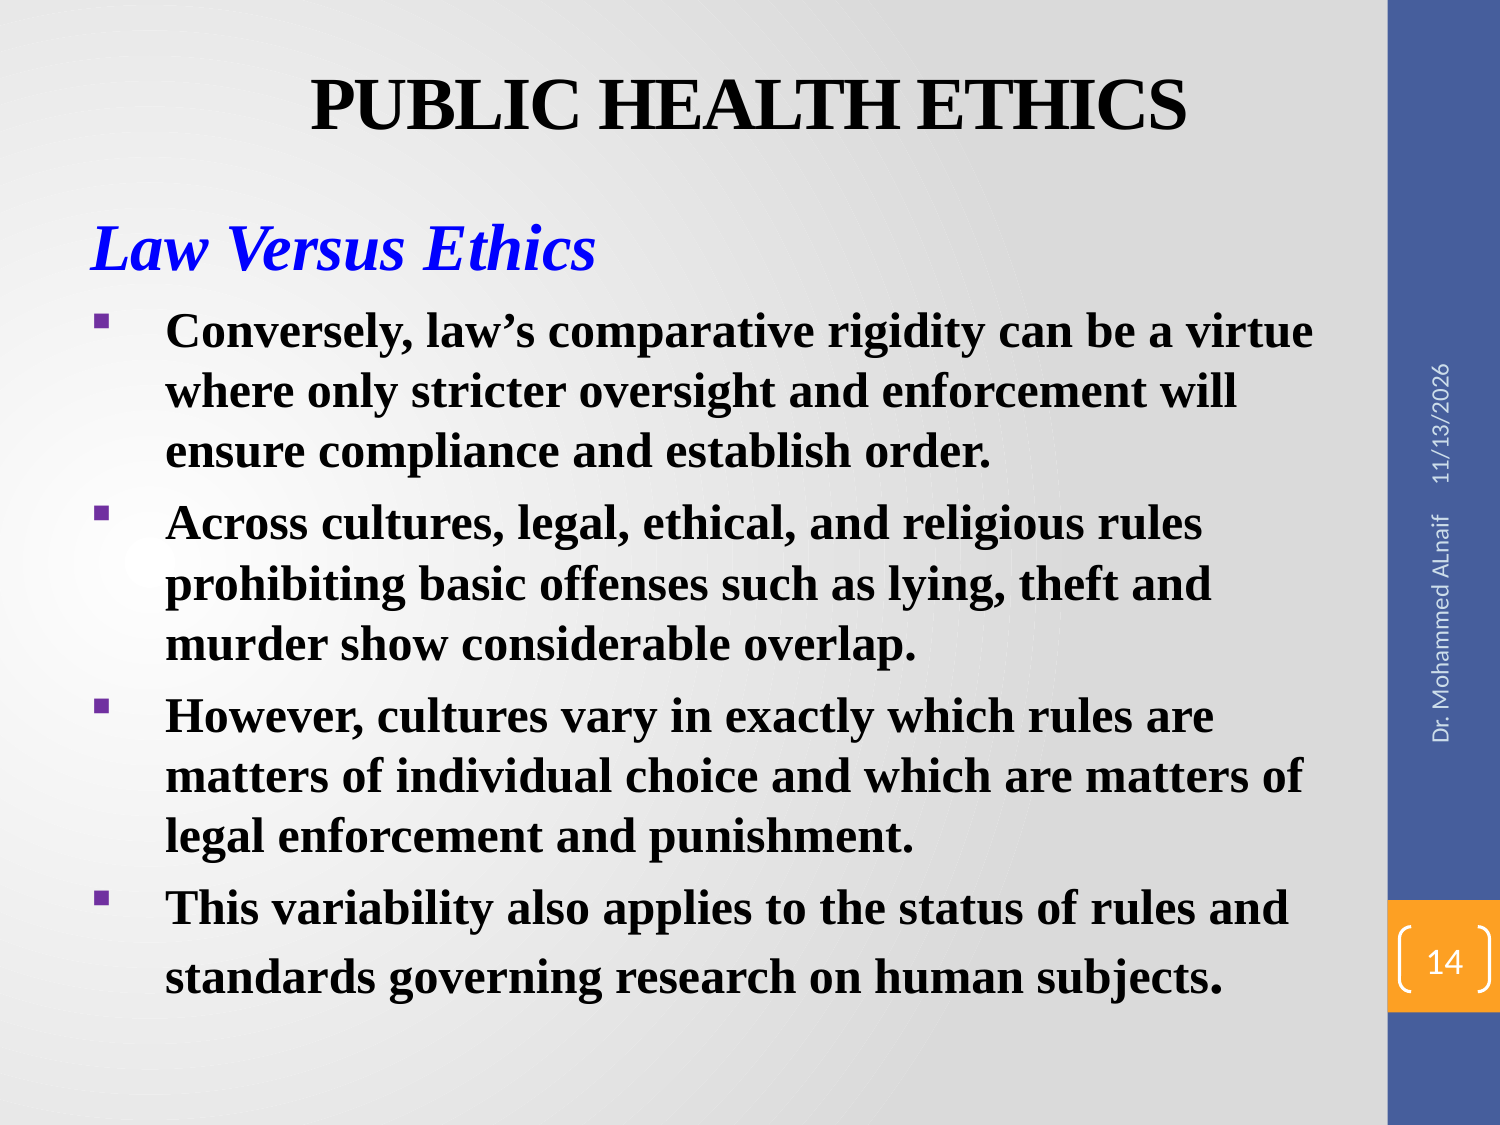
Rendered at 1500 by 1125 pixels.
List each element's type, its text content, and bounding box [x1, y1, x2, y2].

slide_number 14 [1400, 925, 1492, 994]
title PUBLIC HEALTH ETHICS [75, 37, 1425, 163]
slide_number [1408, 100, 1469, 500]
list Law Versus Ethics Conversely, law’s comparative rigidity can be a virtue where only stricter oversight and enforcement will ensure compliance and establish order. Across cultures, legal, ethical, and religious rules prohibiting basic offenses such as lying, theft and murder show considerable overlap. However, cultures vary in exactly which rules are matters of individual choice and which are matters of legal enforcement and punishment. This variability also applies to the status of rules and standards governing research on human subjects. [75, 187, 1400, 1075]
footer Dr. Mohammed ALnaif [1408, 500, 1469, 889]
